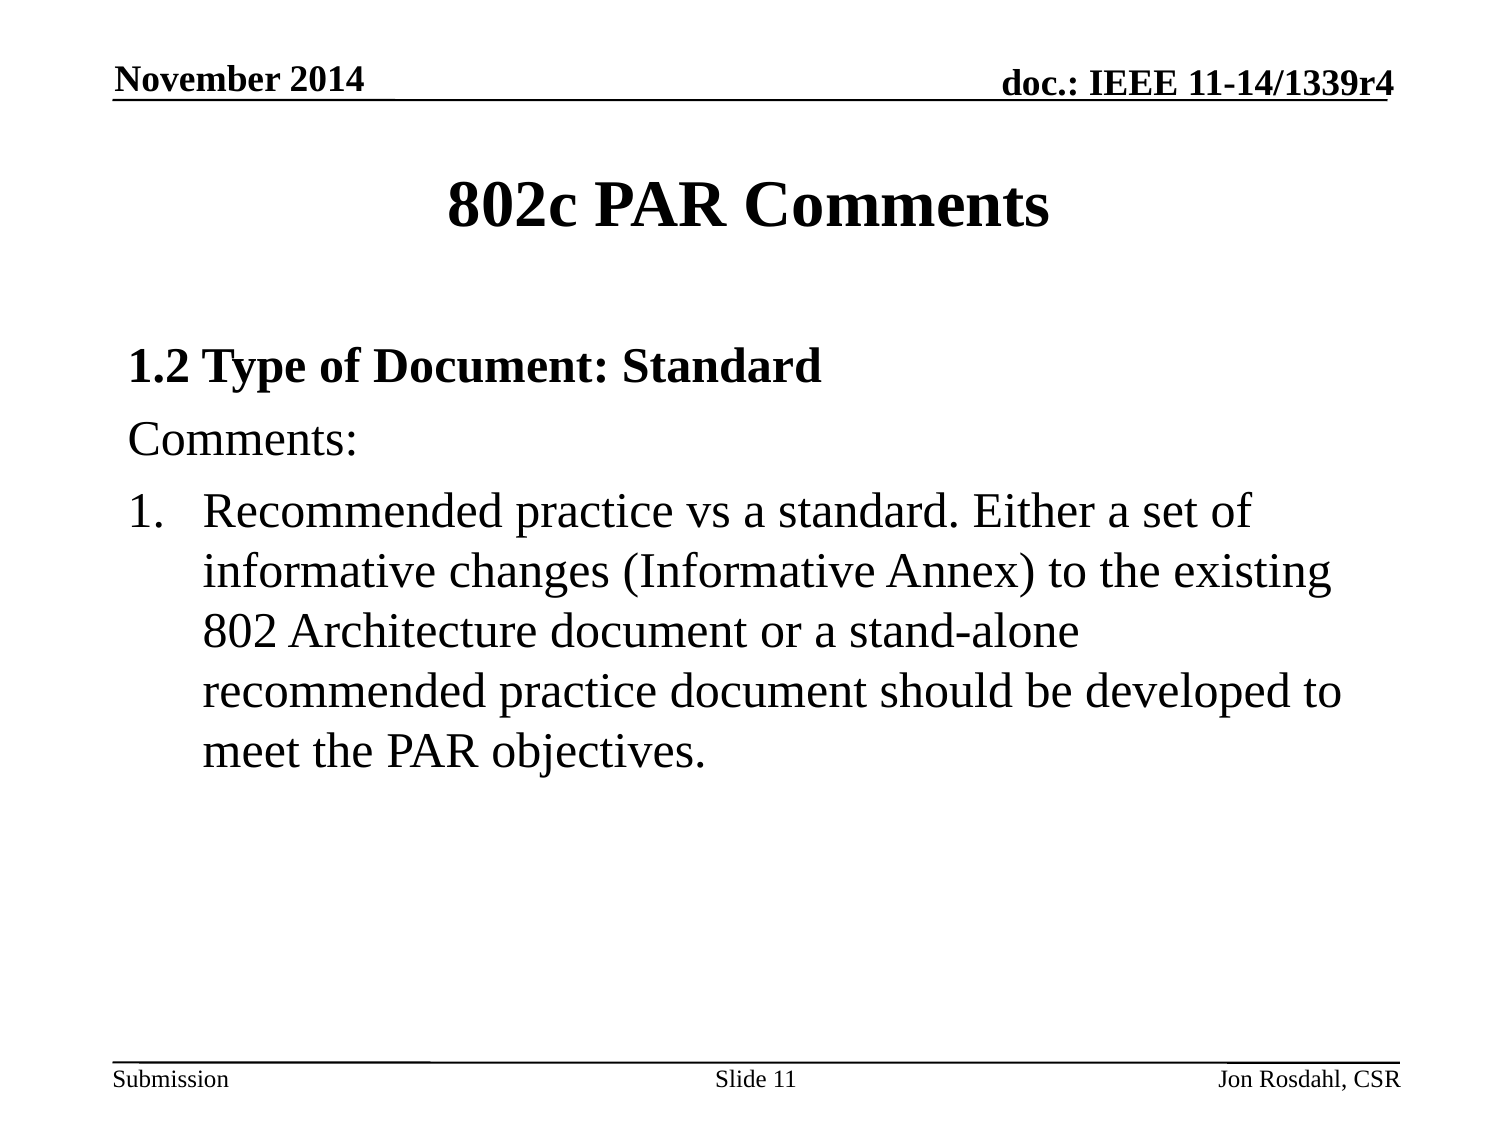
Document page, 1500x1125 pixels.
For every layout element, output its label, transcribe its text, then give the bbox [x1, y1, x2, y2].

title 802c PAR Comments [112, 112, 1388, 288]
footer Jon Rosdahl, CSR [878, 1061, 1402, 1093]
slide_number Slide 11 [712, 1061, 800, 1123]
list 1.2 Type of Document: Standard Comments: Recommended practice vs a standard. Either a set of informative changes (Informative Annex) to the existing 802 Architecture document or a stand-alone recommended practice document should be developed to meet the PAR objectives. [112, 324, 1388, 1000]
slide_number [114, 54, 423, 100]
